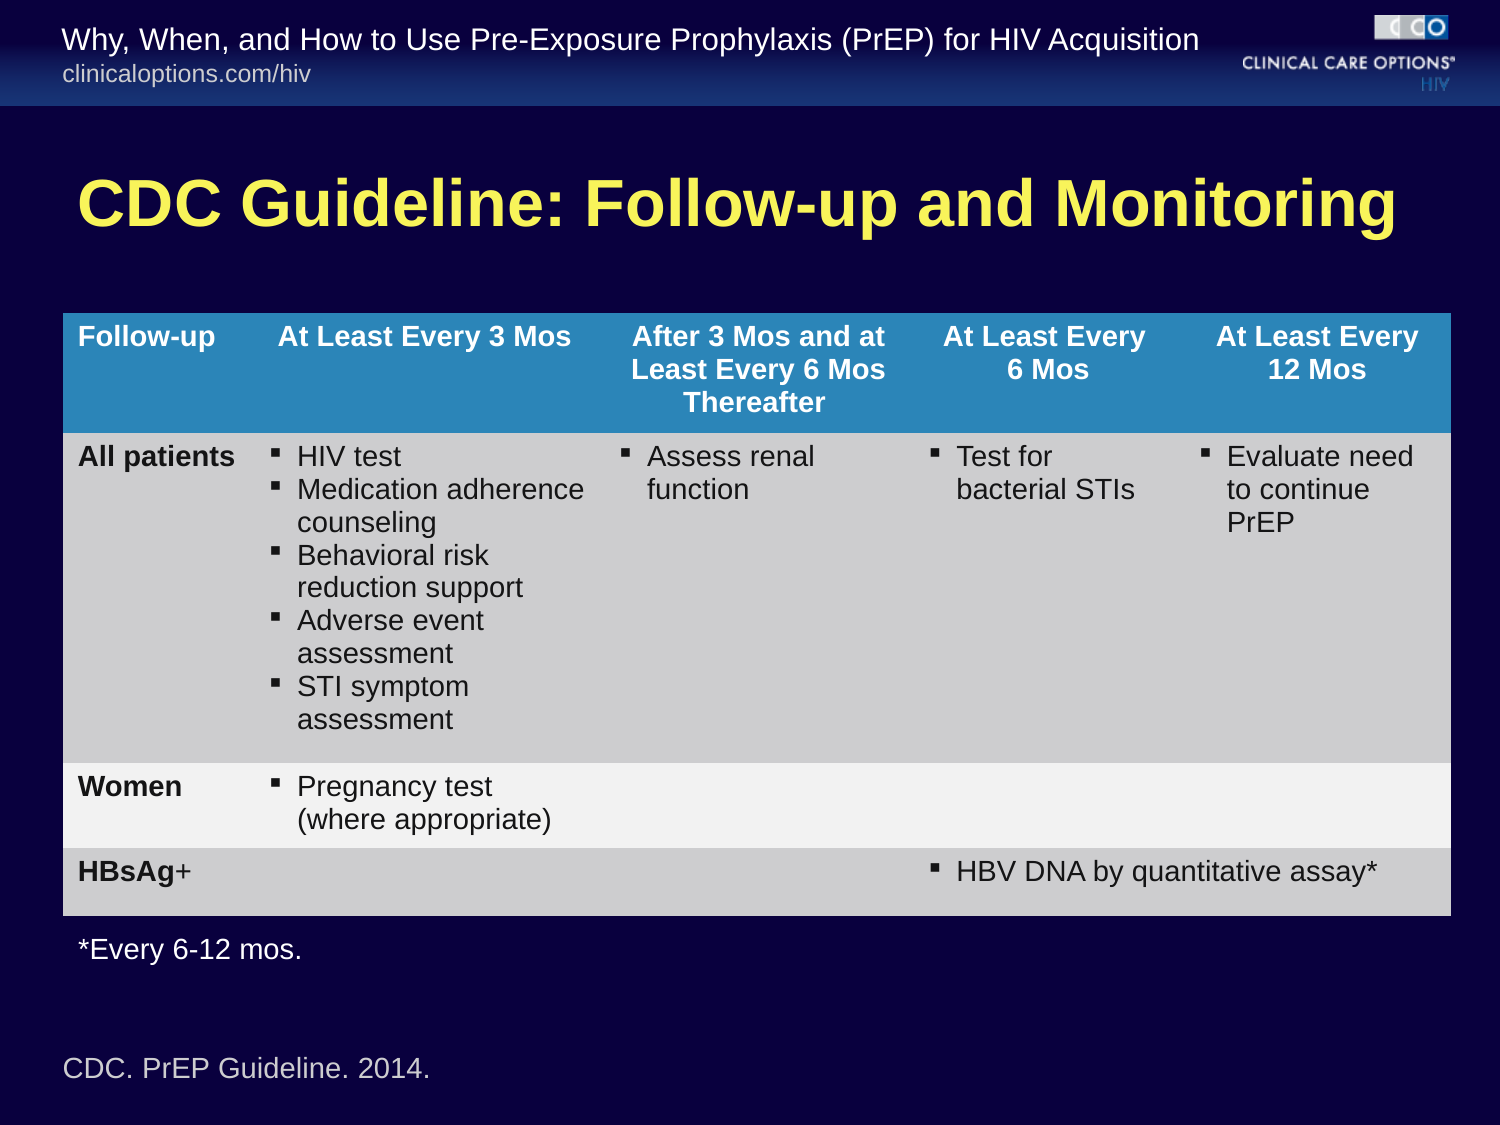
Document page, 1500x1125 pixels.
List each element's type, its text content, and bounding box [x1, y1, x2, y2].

picture [1243, 15, 1455, 91]
text_box CDC. PrEP Guideline. 2014. [47, 1042, 447, 1093]
text_box *Every 6-12 mos. [63, 922, 319, 973]
table_header At Least Every 3 Mos [254, 313, 604, 433]
table_header Follow-up [63, 313, 254, 433]
table_header At Least Every 6 Mos [913, 313, 1184, 433]
table_header After 3 Mos and at Least Every 6 Mos Thereafter [604, 313, 913, 433]
table_cell Pregnancy test (where appropriate) [254, 763, 604, 848]
table_cell [604, 763, 913, 848]
table_cell HIV test Medication adherence counseling Behavioral risk reduction support Adverse event assessment STI symptom assessment [254, 433, 604, 763]
table_cell [1184, 763, 1451, 848]
table_cell Women [63, 763, 254, 848]
table_cell Assess renal function [604, 433, 913, 763]
table_cell [913, 763, 1184, 848]
title CDC Guideline: Follow-up and Monitoring [62, 109, 1452, 291]
table_cell [604, 848, 913, 916]
table_cell [254, 848, 604, 916]
table_cell All patients [63, 433, 254, 763]
table_cell Evaluate need to continue PrEP [1184, 433, 1451, 763]
table_cell HBV DNA by quantitative assay* [913, 848, 1451, 916]
table_cell HBsAg+ [63, 848, 254, 916]
table_cell Test for bacterial STIs [913, 433, 1184, 763]
table_header At Least Every 12 Mos [1184, 313, 1451, 433]
